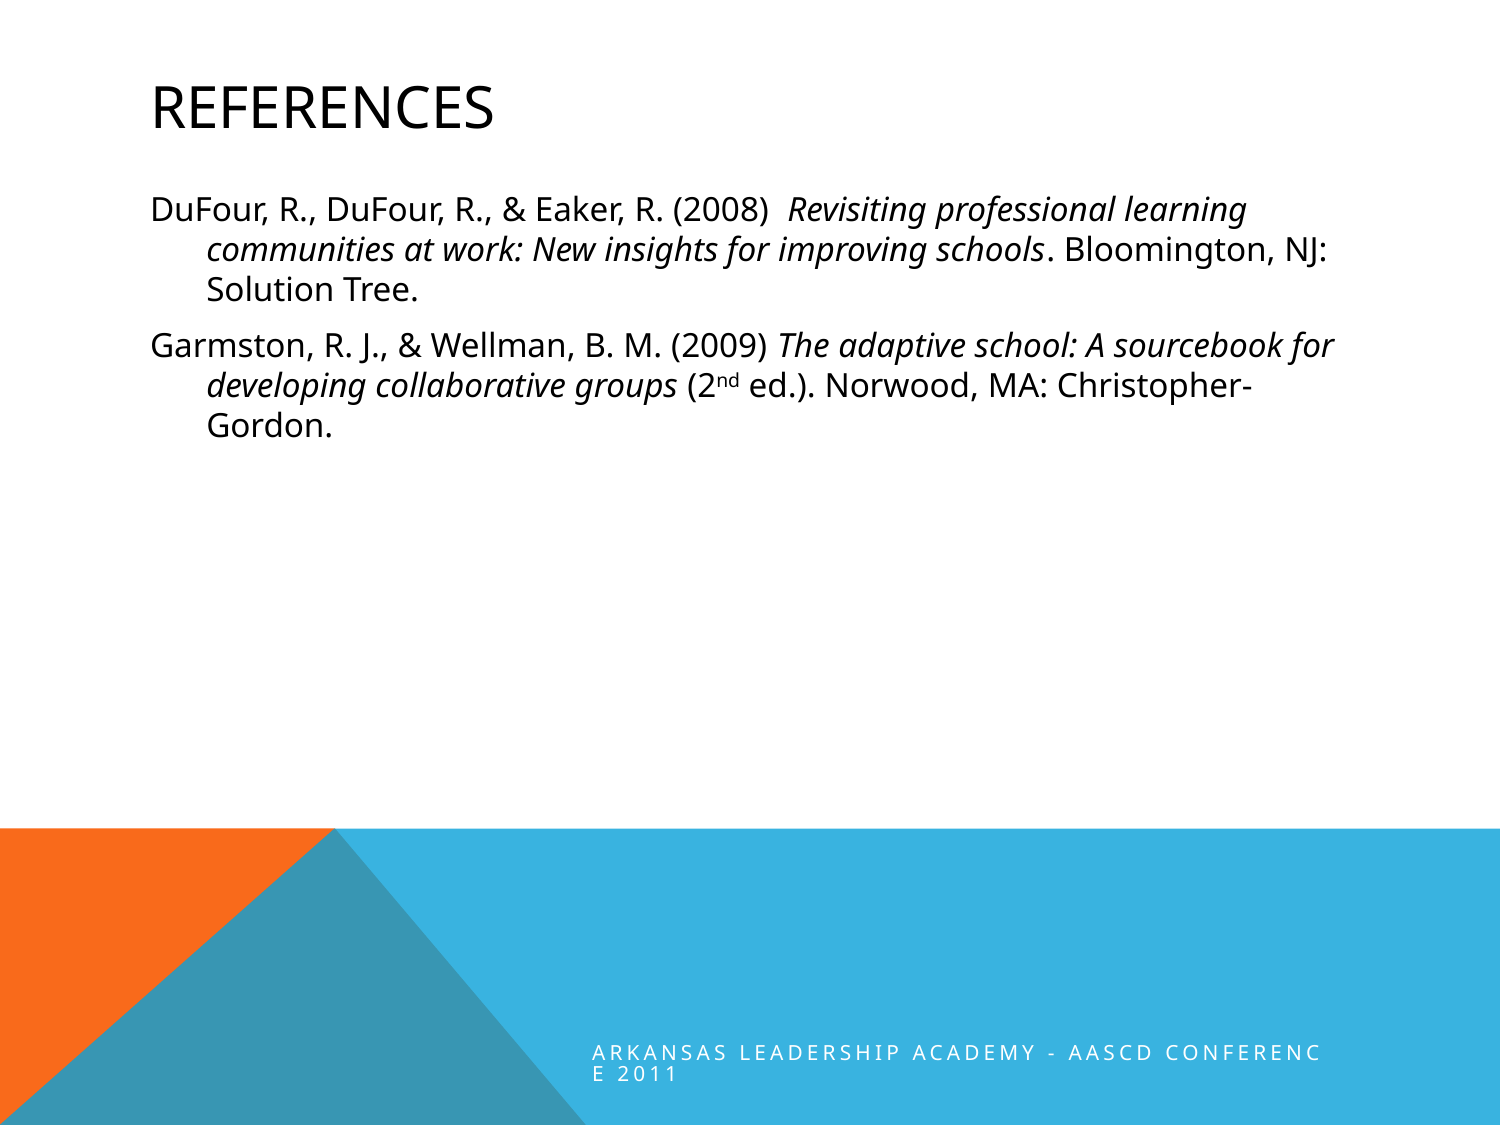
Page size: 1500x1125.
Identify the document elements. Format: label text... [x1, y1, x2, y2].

title References [135, 60, 1369, 150]
footer Arkansas Leadership Academy - AASCD Conference 2011 [577, 1031, 1352, 1076]
list DuFour, R., DuFour, R., & Eaker, R. (2008) Revisiting professional learning communities at work: New insights for improving schools. Bloomington, NJ: Solution Tree. Garmston, R. J., & Wellman, B. M. (2009) The adaptive school: A sourcebook for developing collaborative groups (2nd ed.). Norwood, MA: Christopher-Gordon. [135, 180, 1369, 768]
